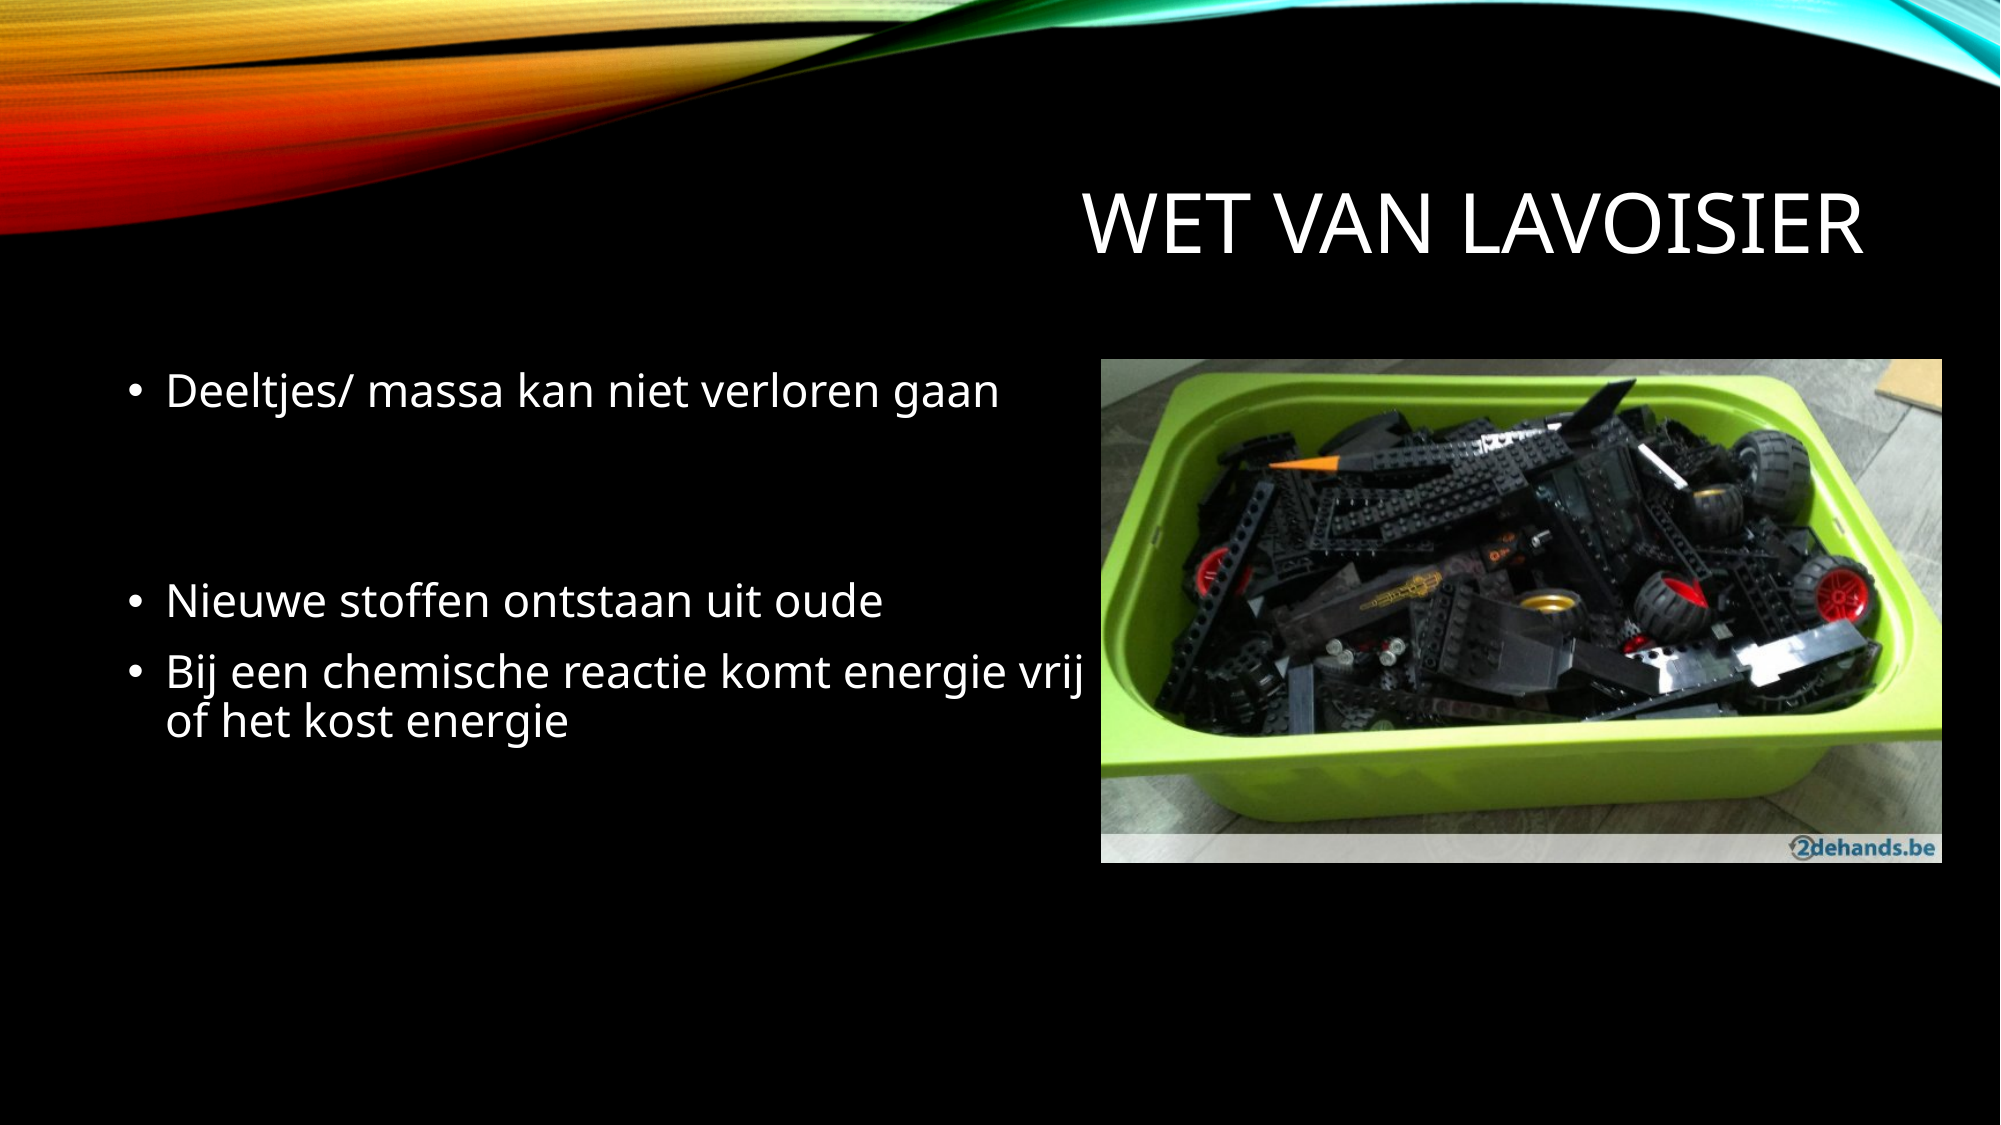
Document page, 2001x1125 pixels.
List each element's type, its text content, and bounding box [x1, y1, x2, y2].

picture [1101, 359, 1943, 863]
title Wet van Lavoisier [468, 120, 1881, 333]
list Deeltjes/ massa kan niet verloren gaan Nieuwe stoffen ontstaan uit oude Bij een chemische reactie komt energie vrij of het kost energie [112, 360, 1102, 1021]
picture [0, 0, 2000, 237]
